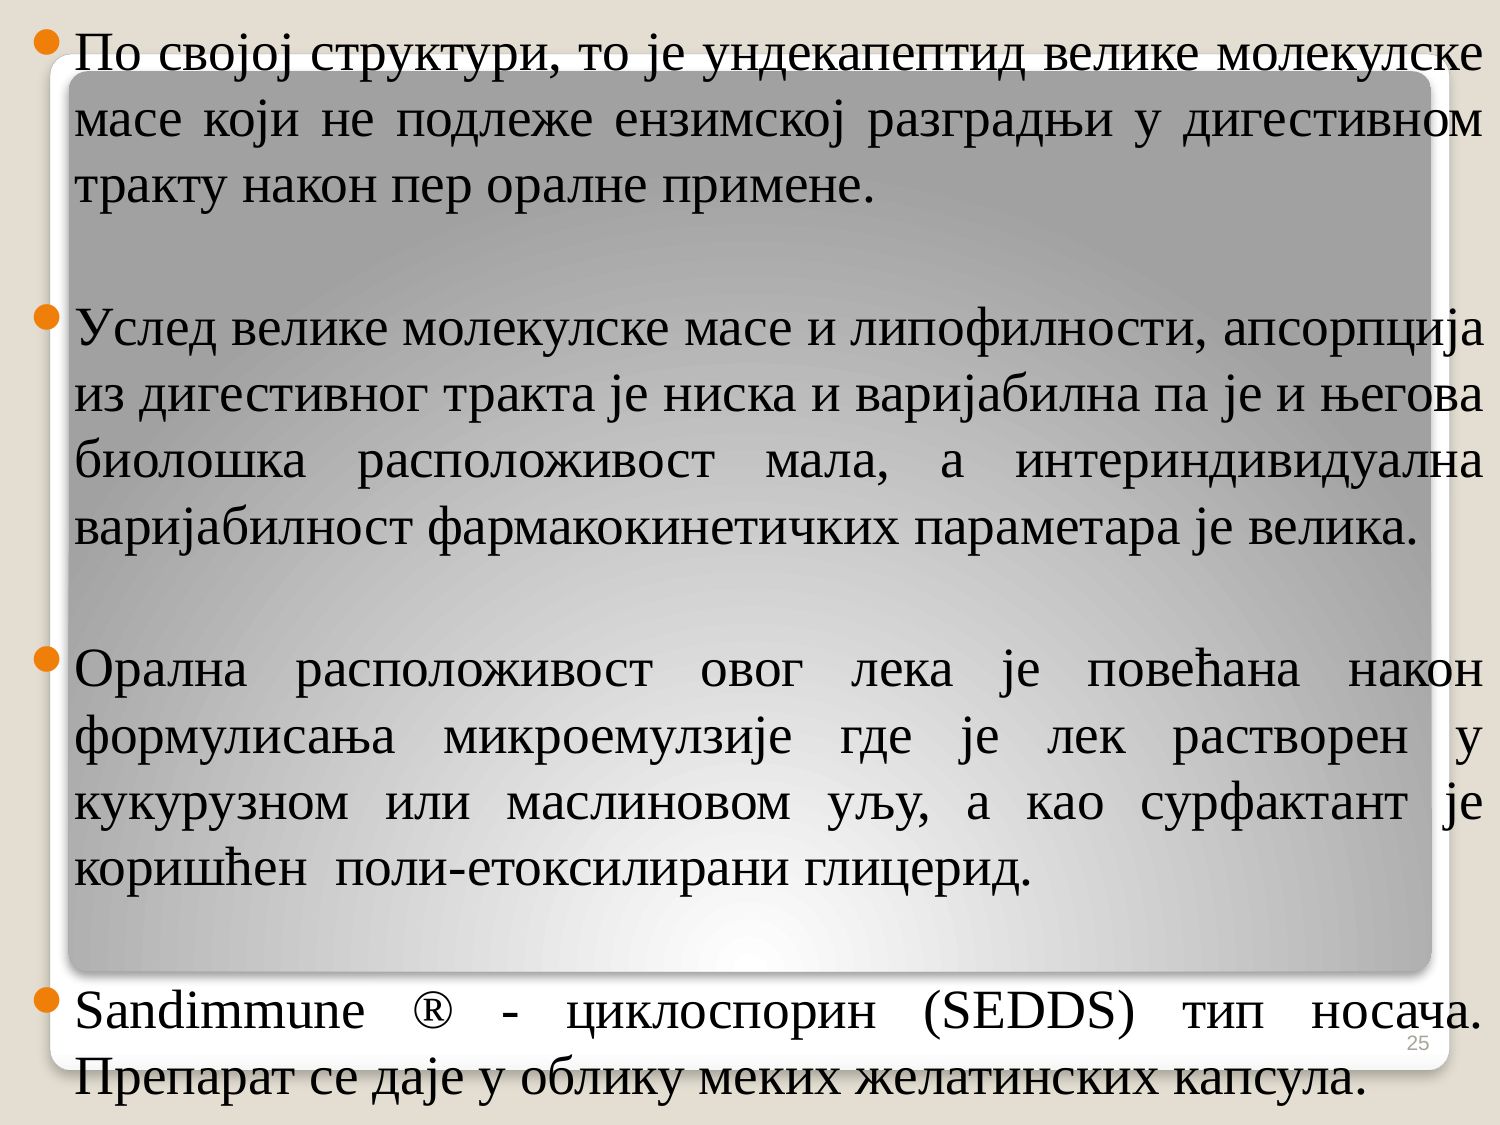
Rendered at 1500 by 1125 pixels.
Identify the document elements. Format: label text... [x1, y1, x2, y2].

slide_number 25 [1369, 1002, 1445, 1063]
list По својој структури, то је ундекапептид велике молекулске масе који не подлеже ензимској разградњи у дигестивном тракту након пер оралне примене. Услед велике молекулске масе и липофилности, апсорпција из дигестивног тракта је ниска и варијабилна па је и његова биолошка расположивост мала, а интериндивидуална варијабилност фармакокинетичких параметара је велика. Орална расположивост овог лека је повећана након формулисања микроемулзије где је лек растворен у кукурузном или маслиновом уљу, а као сурфактант је коришћен поли-етоксилирани глицерид. Sandimmune ® - циклоспорин (SEDDS) тип носача. Препарат се даје у облику меких желатинских капсула. [0, 0, 1500, 1125]
